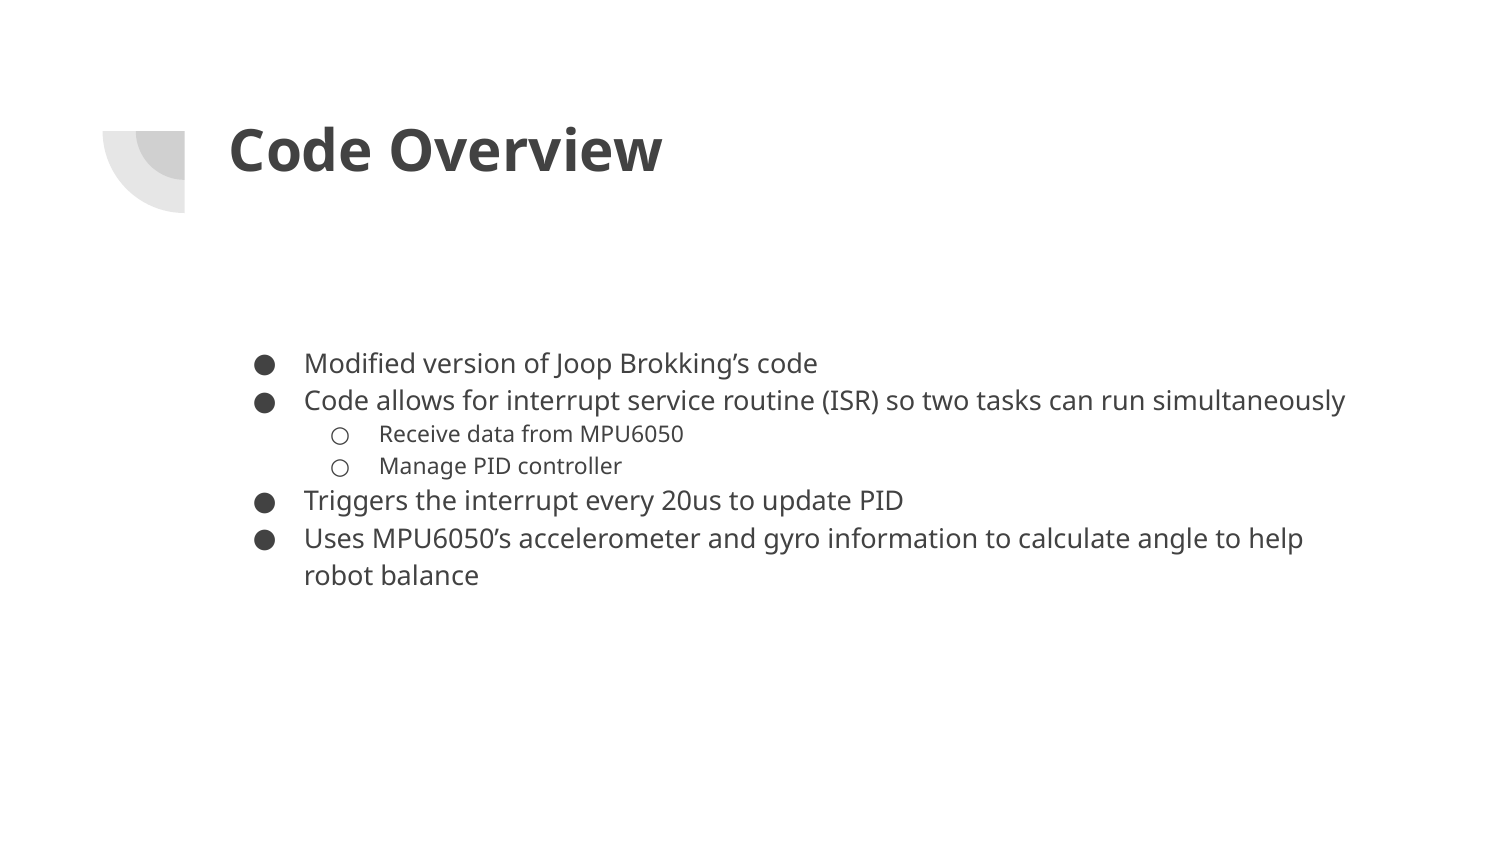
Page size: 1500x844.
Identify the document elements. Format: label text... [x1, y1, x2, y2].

list Modified version of Joop Brokking’s code Code allows for interrupt service routine (ISR) so two tasks can run simultaneously Receive data from MPU6050 Manage PID controller Triggers the interrupt every 20us to update PID Uses MPU6050’s accelerometer and gyro information to calculate angle to help robot balance [213, 326, 1368, 744]
title Code Overview [213, 98, 1368, 263]
